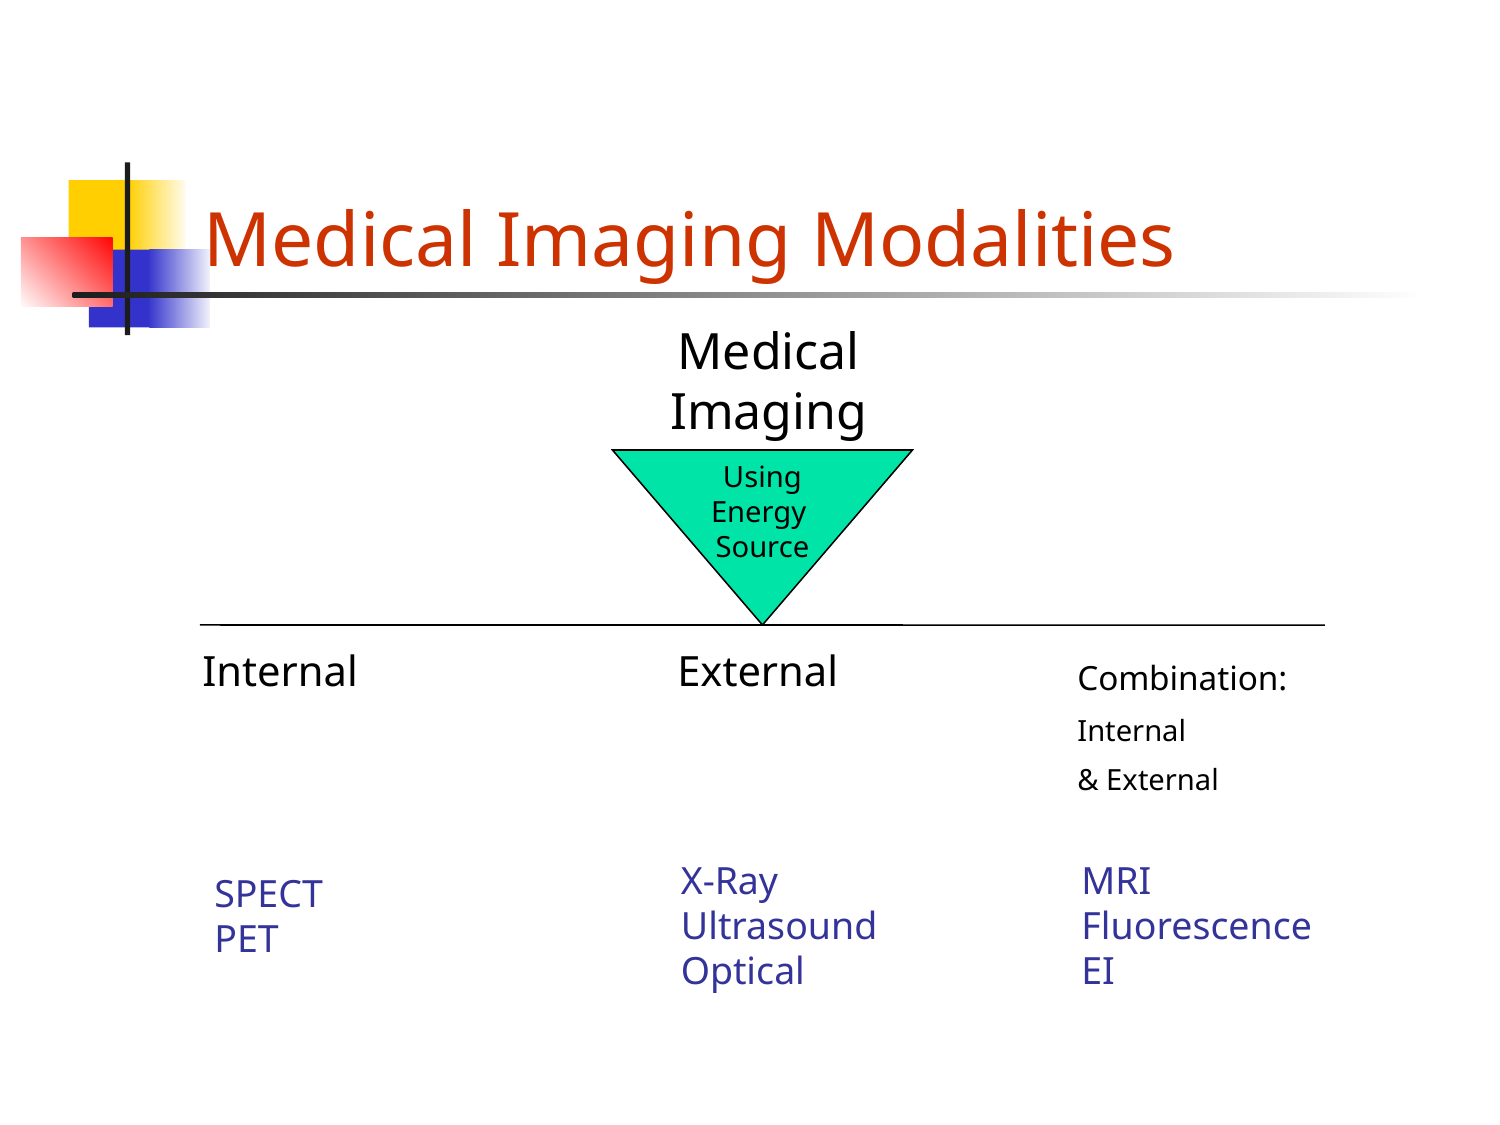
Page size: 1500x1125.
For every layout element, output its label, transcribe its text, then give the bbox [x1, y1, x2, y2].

text_box Combination: Internal & External [1062, 649, 1363, 804]
text_box External [662, 637, 863, 703]
text_box SPECT PET [199, 862, 338, 1013]
text_box Using Energy Source [612, 450, 913, 625]
text_box X-Ray Ultrasound Optical [666, 849, 893, 1045]
text_box Medical Imaging Methods [562, 312, 975, 508]
text_box Internal [187, 637, 388, 703]
title Medical Imaging Modalities [188, 101, 1468, 289]
text_box MRI Fluorescence EI [1066, 849, 1328, 1045]
